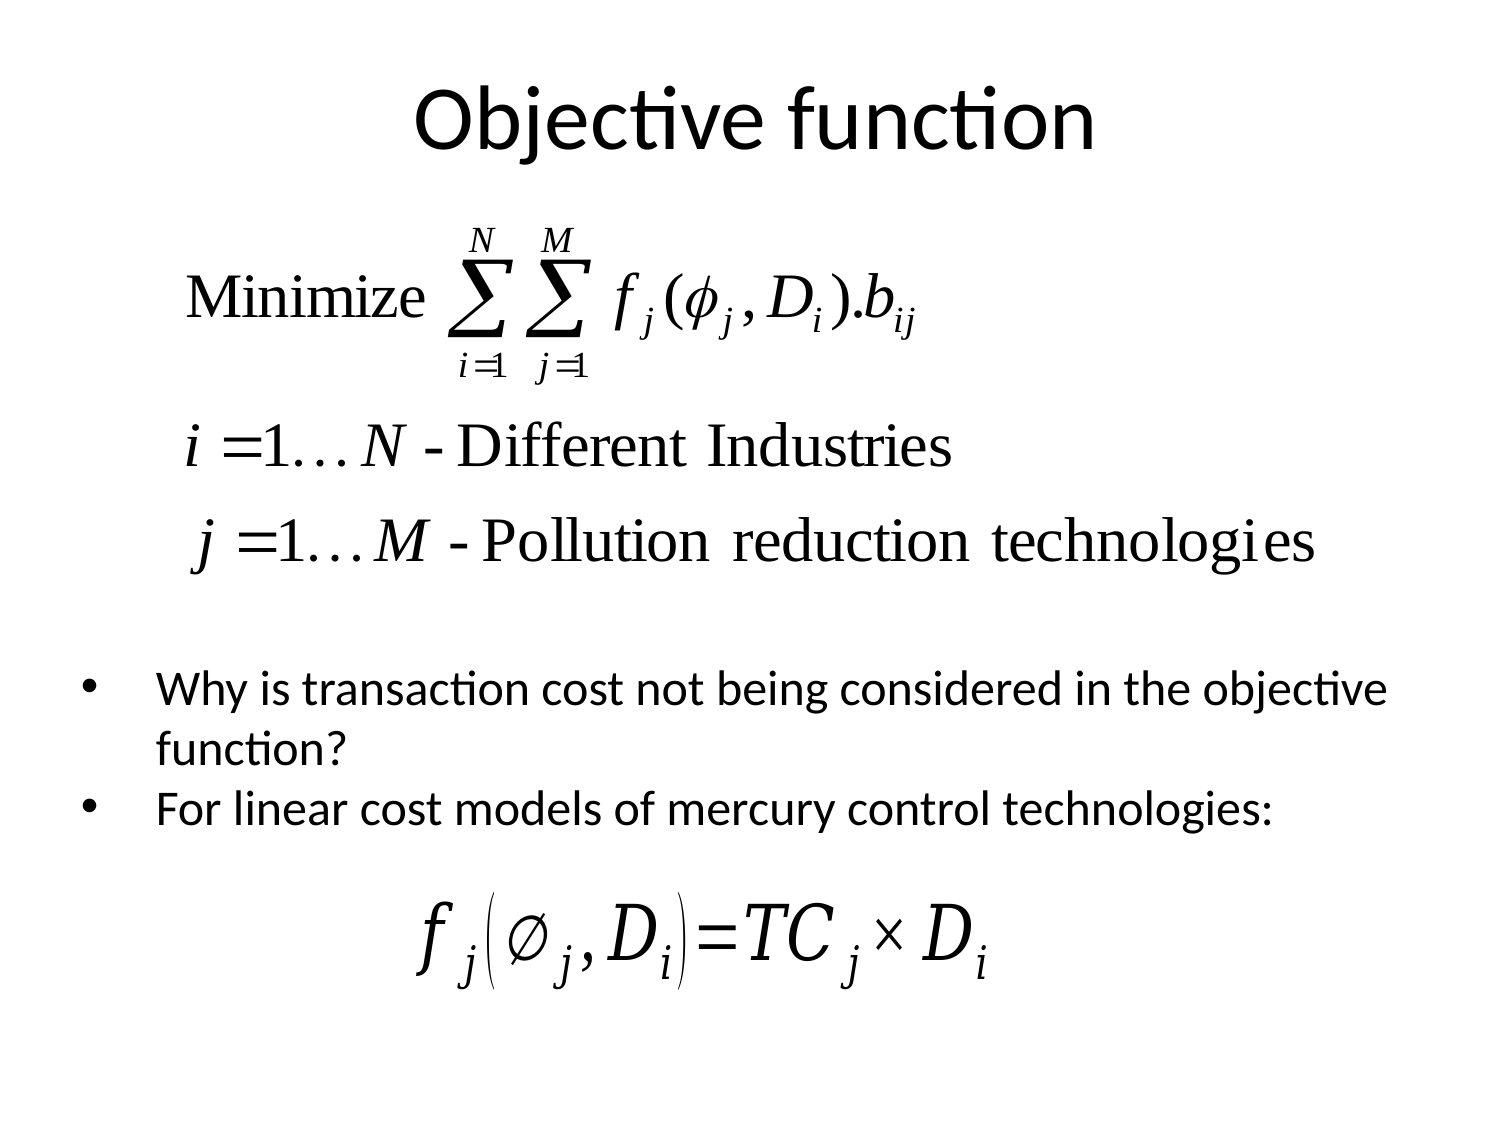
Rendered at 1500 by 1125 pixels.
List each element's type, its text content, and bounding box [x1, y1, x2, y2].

picture [175, 212, 1327, 588]
title Objective function [24, 0, 1488, 225]
text_box Why is transaction cost not being considered in the objective function? For linear cost models of mercury control technologies: [66, 648, 1454, 844]
